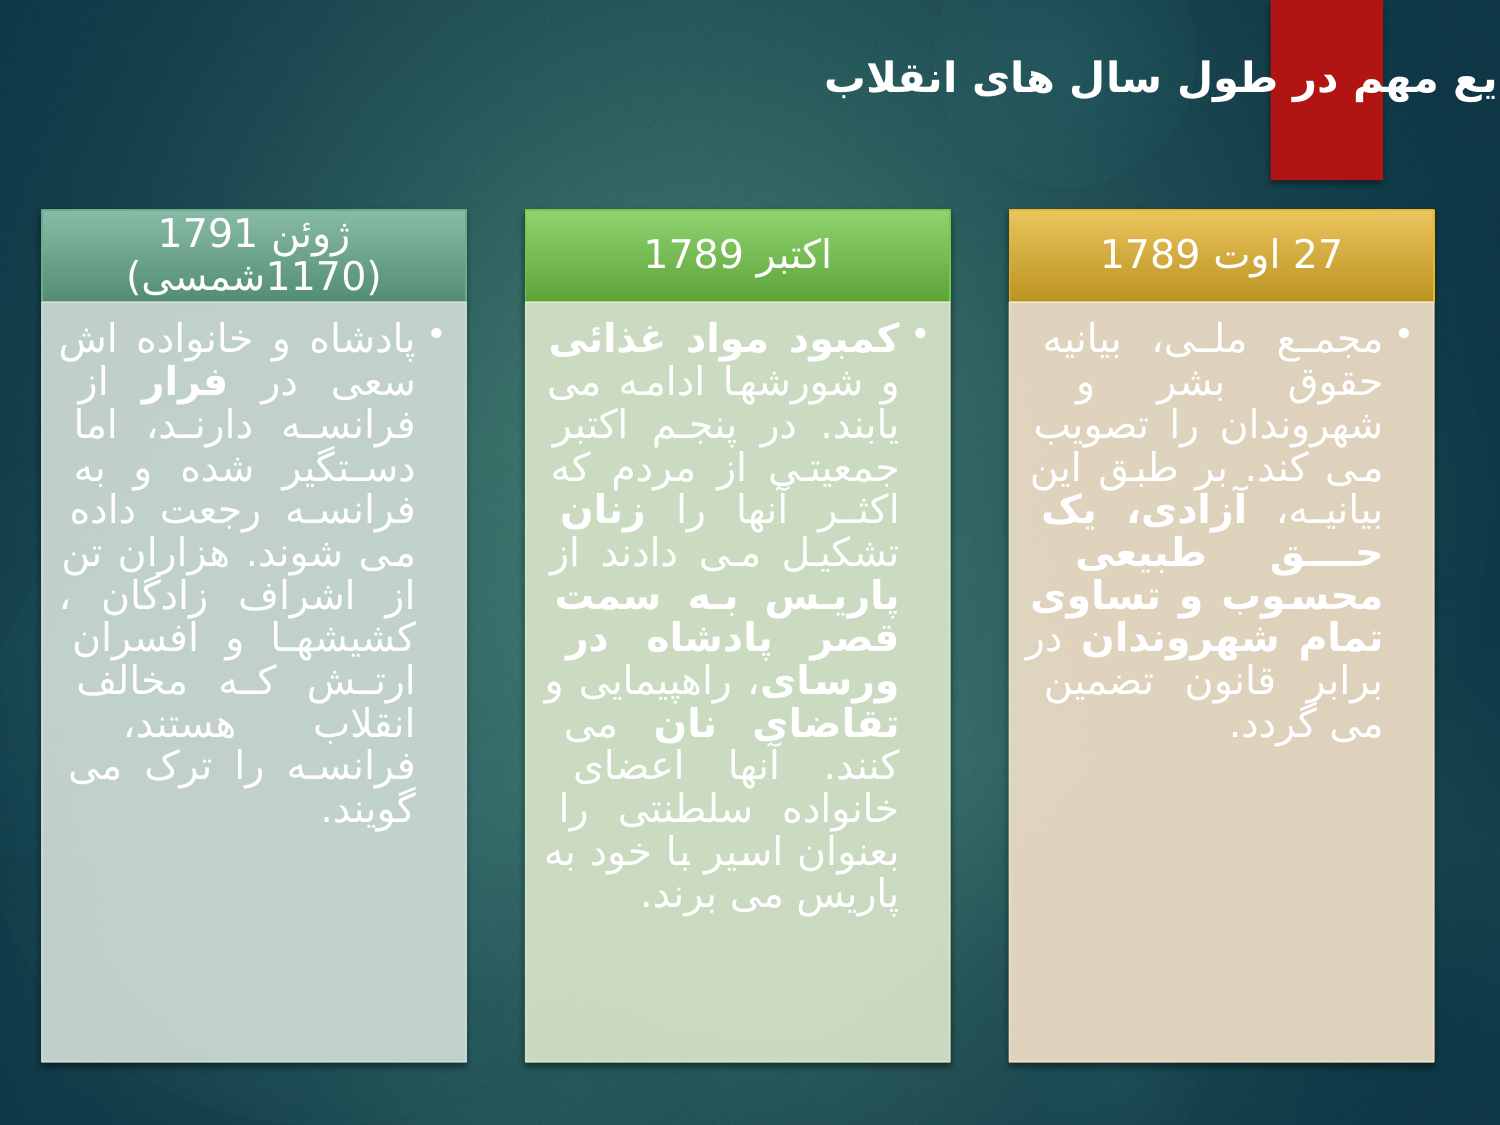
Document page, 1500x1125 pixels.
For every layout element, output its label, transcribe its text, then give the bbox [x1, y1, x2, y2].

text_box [41, 178, 1435, 1094]
text_box وقایع مهم در طول سال های انقلاب [809, 40, 1500, 109]
